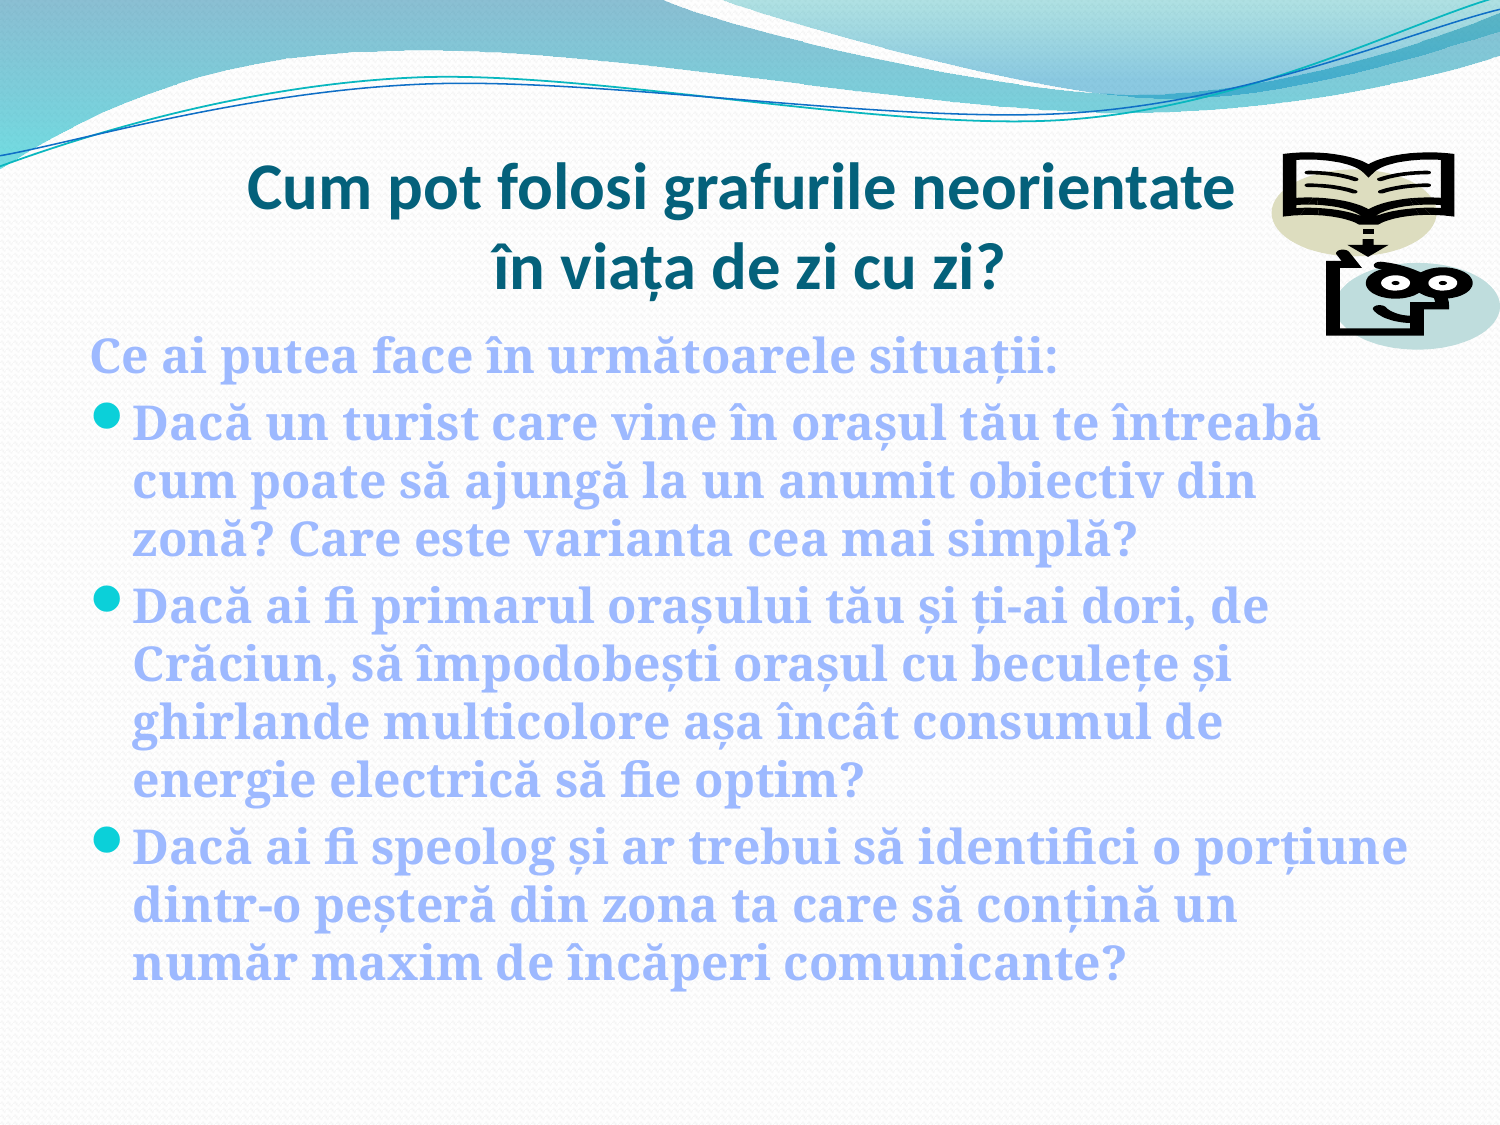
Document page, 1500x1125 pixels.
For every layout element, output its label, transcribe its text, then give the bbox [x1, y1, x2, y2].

picture [1271, 152, 1500, 350]
title Cum pot folosi grafurile neorientate în viaţa de zi cu zi? [75, 115, 1425, 303]
list Ce ai putea face în următoarele situații: Dacă un turist care vine în orașul tău te întreabă cum poate să ajungă la un anumit obiectiv din zonă? Care este varianta cea mai simplă? Dacă ai fi primarul orașului tău și ți-ai dori, de Crăciun, să împodobești orașul cu beculețe și ghirlande multicolore așa încât consumul de energie electrică să fie optim? Dacă ai fi speolog și ar trebui să identifici o porțiune dintr-o peșteră din zona ta care să conțină un număr maxim de încăperi comunicante? [75, 317, 1425, 1038]
